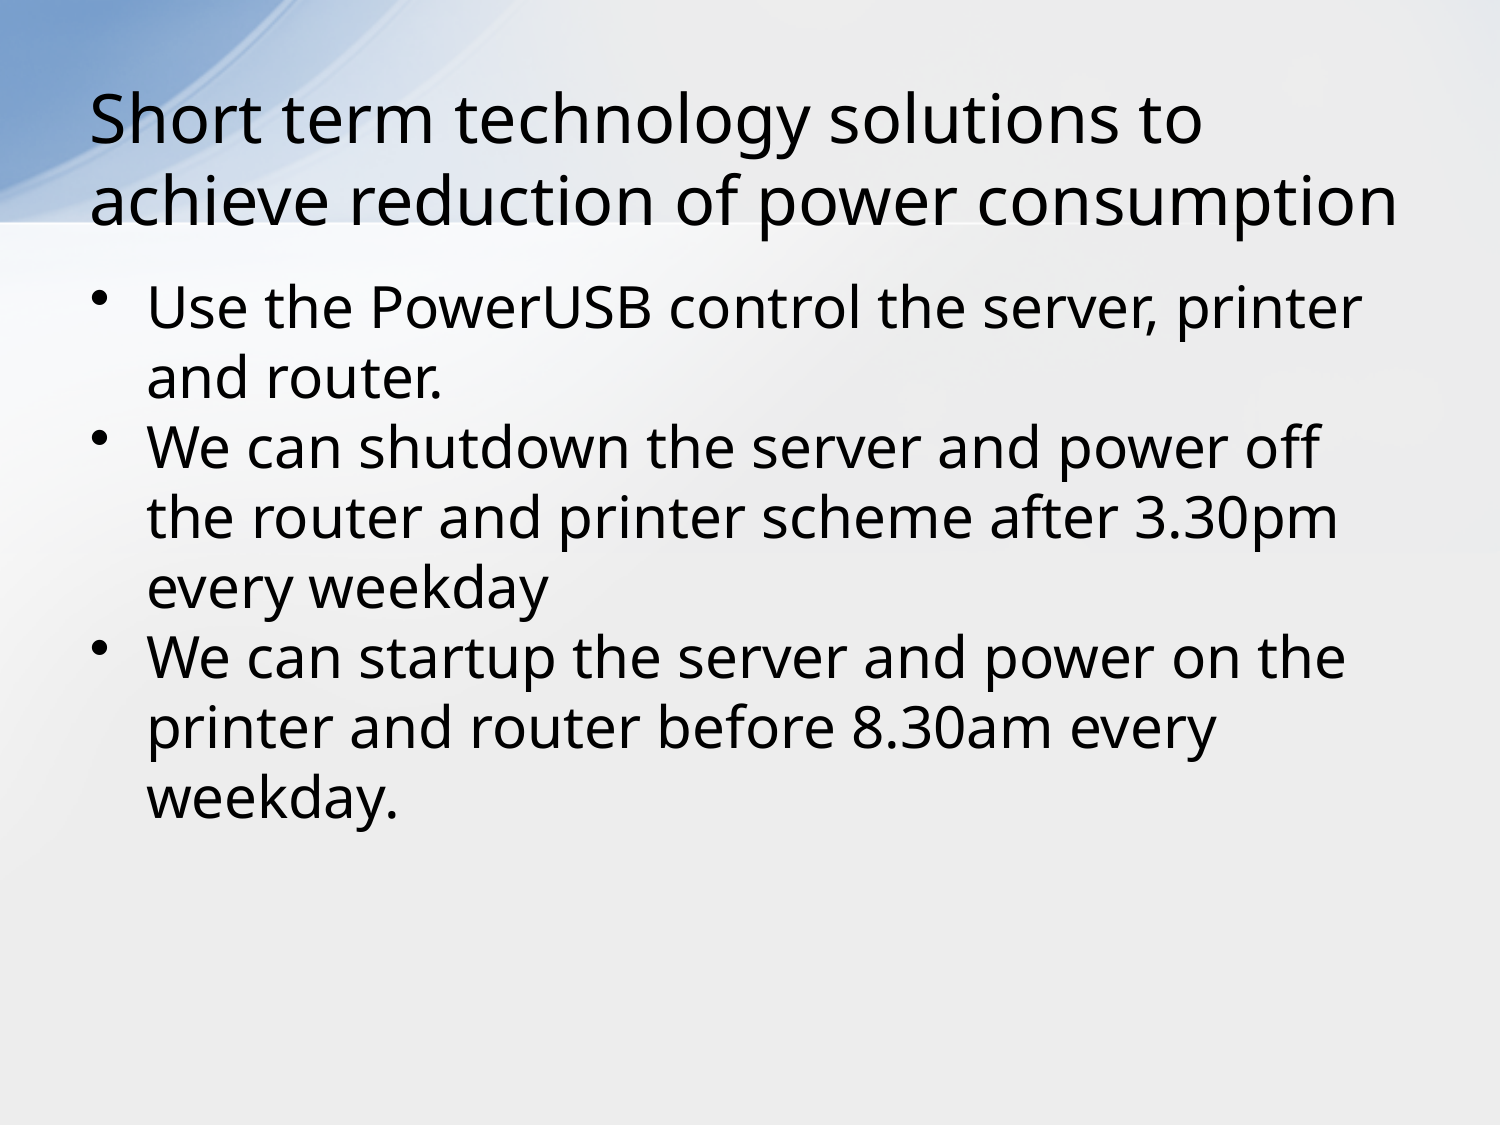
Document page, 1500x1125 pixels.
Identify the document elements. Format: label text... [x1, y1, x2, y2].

list Use the PowerUSB control the server, printer and router. We can shutdown the server and power off the router and printer scheme after 3.30pm every weekday We can startup the server and power on the printer and router before 8.30am every weekday. [75, 262, 1425, 1005]
title Short term technology solutions to achieve reduction of power consumption [75, 58, 1425, 247]
picture [0, 0, 1500, 1125]
